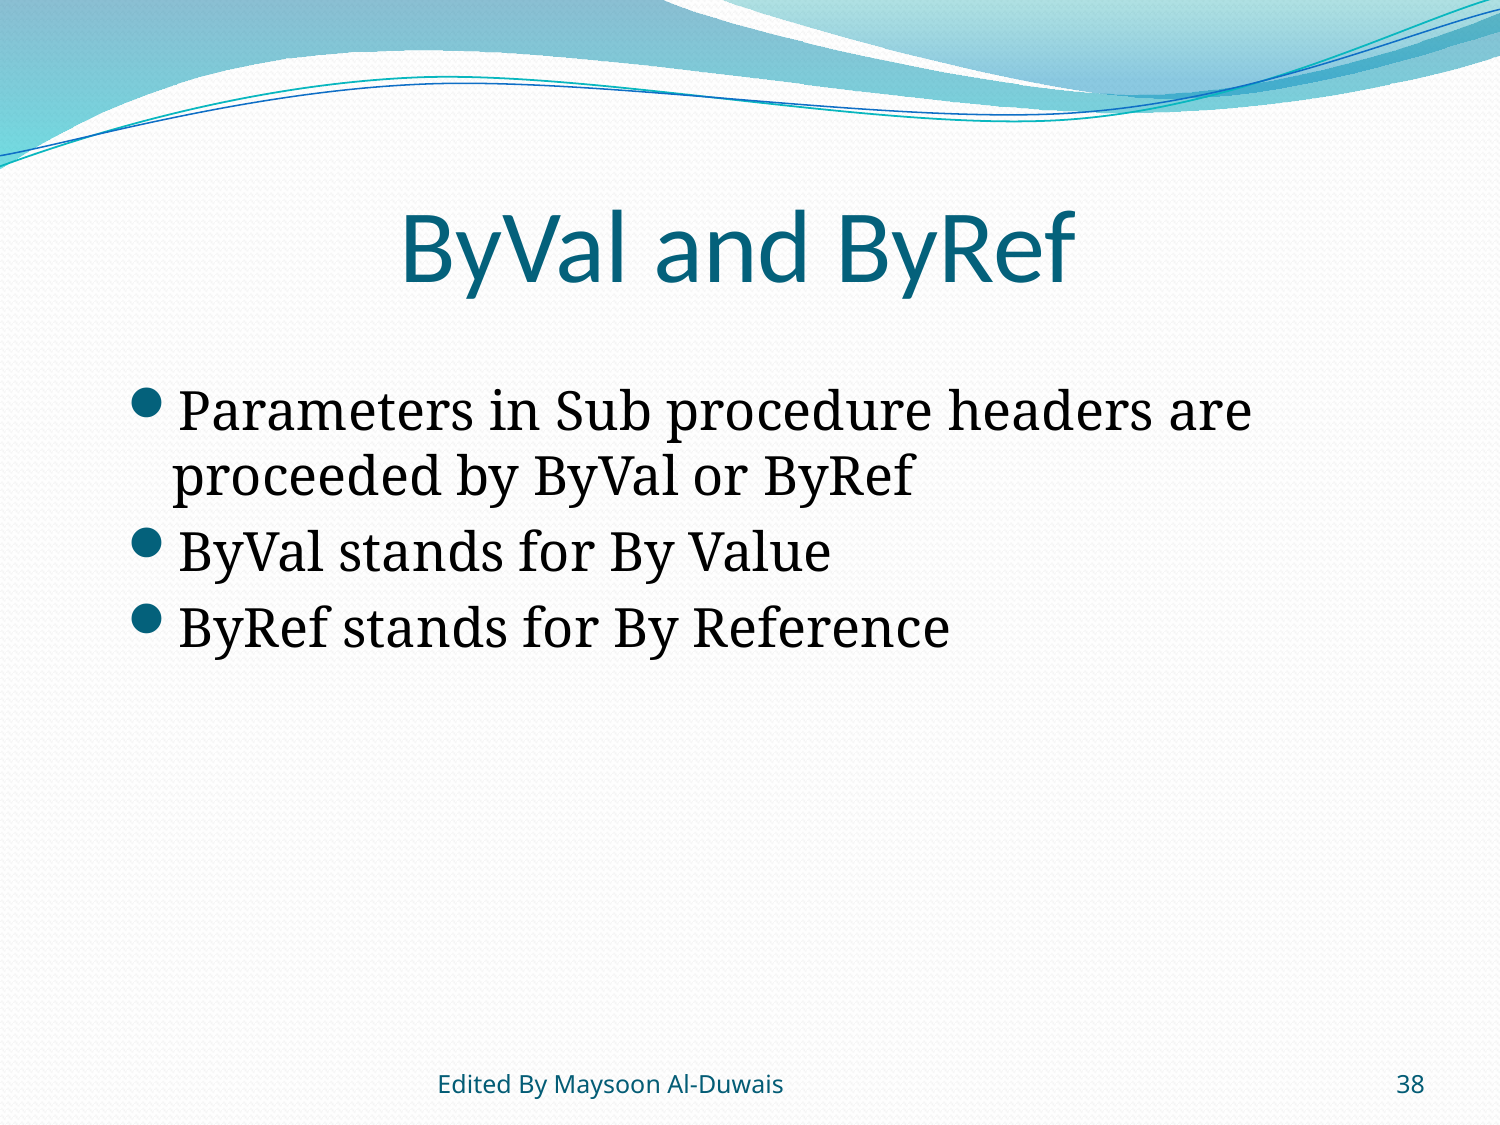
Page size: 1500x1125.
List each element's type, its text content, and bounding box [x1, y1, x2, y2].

footer Edited By Maysoon Al-Duwais [437, 1042, 988, 1103]
list Parameters in Sub procedure headers are proceeded by ByVal or ByRef ByVal stands for By Value ByRef stands for By Reference [112, 369, 1419, 1050]
slide_number 38 [1299, 1042, 1425, 1103]
title ByVal and ByRef [75, 115, 1425, 303]
